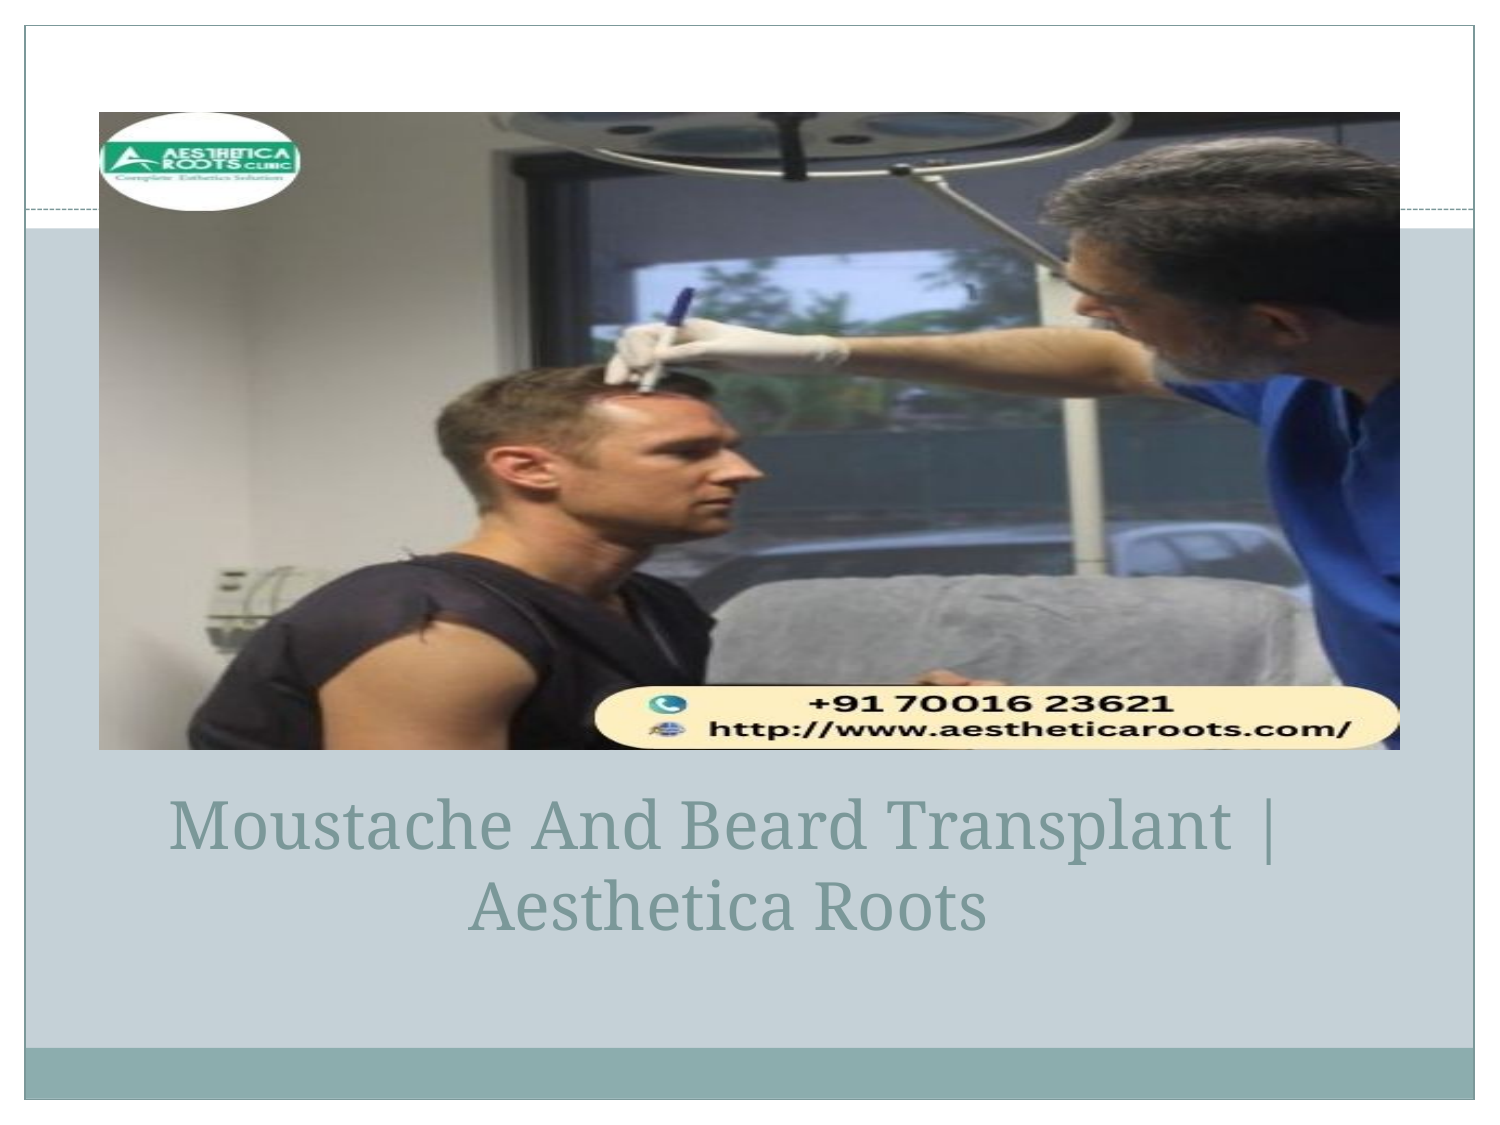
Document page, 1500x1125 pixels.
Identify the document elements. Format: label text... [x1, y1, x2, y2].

picture [99, 112, 1401, 751]
title Moustache And Beard Transplant | Aesthetica Roots [150, 887, 1308, 951]
